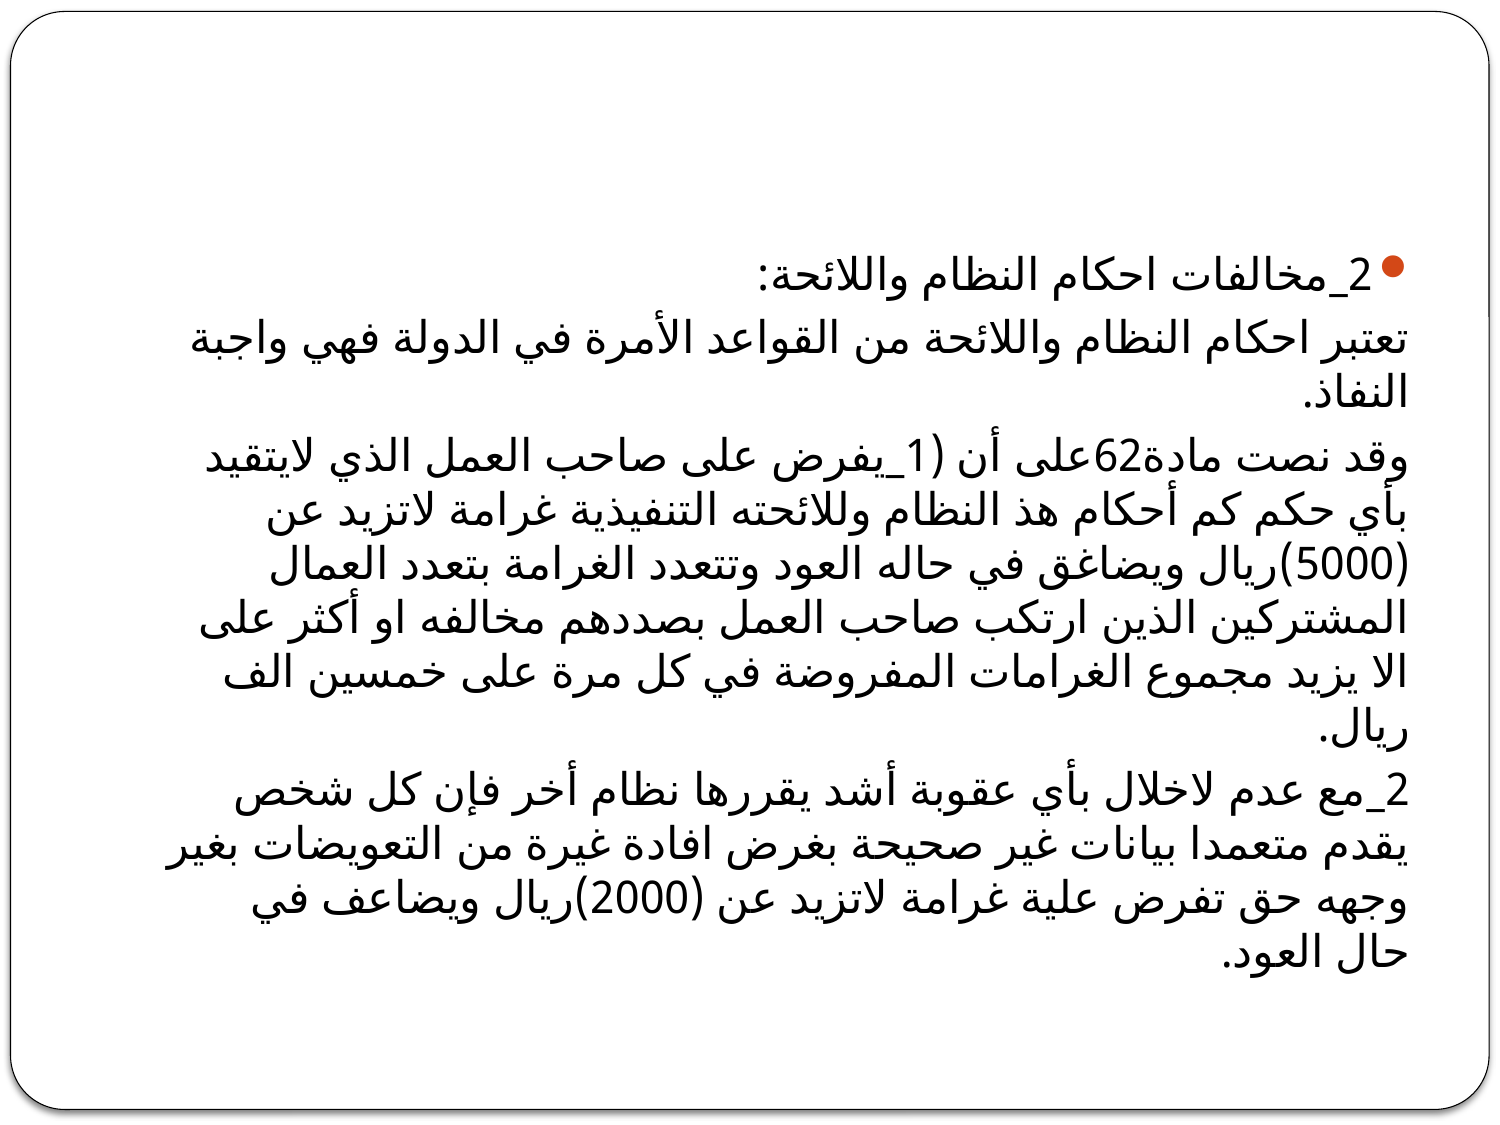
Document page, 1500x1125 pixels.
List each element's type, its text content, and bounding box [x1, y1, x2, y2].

list 2_مخالفات احكام النظام واللائحة: تعتبر احكام النظام واللائحة من القواعد الأمرة في الدولة فهي واجبة النفاذ. وقد نصت مادة62على أن (1_يفرض على صاحب العمل الذي لايتقيد بأي حكم كم أحكام هذ النظام وللائحته التنفيذية غرامة لاتزيد عن (5000)ريال ويضاغق في حاله العود وتتعدد الغرامة بتعدد العمال المشتركين الذين ارتكب صاحب العمل بصددهم مخالفه او أكثر على الا يزيد مجموع الغرامات المفروضة في كل مرة على خمسين الف ريال. 2_مع عدم لاخلال بأي عقوبة أشد يقررها نظام أخر فإن كل شخص يقدم متعمدا بيانات غير صحيحة بغرض افادة غيرة من التعويضات بغير وجهه حق تفرض علية غرامة لاتزيد عن (2000)ريال ويضاعف في حال العود. [150, 237, 1425, 988]
